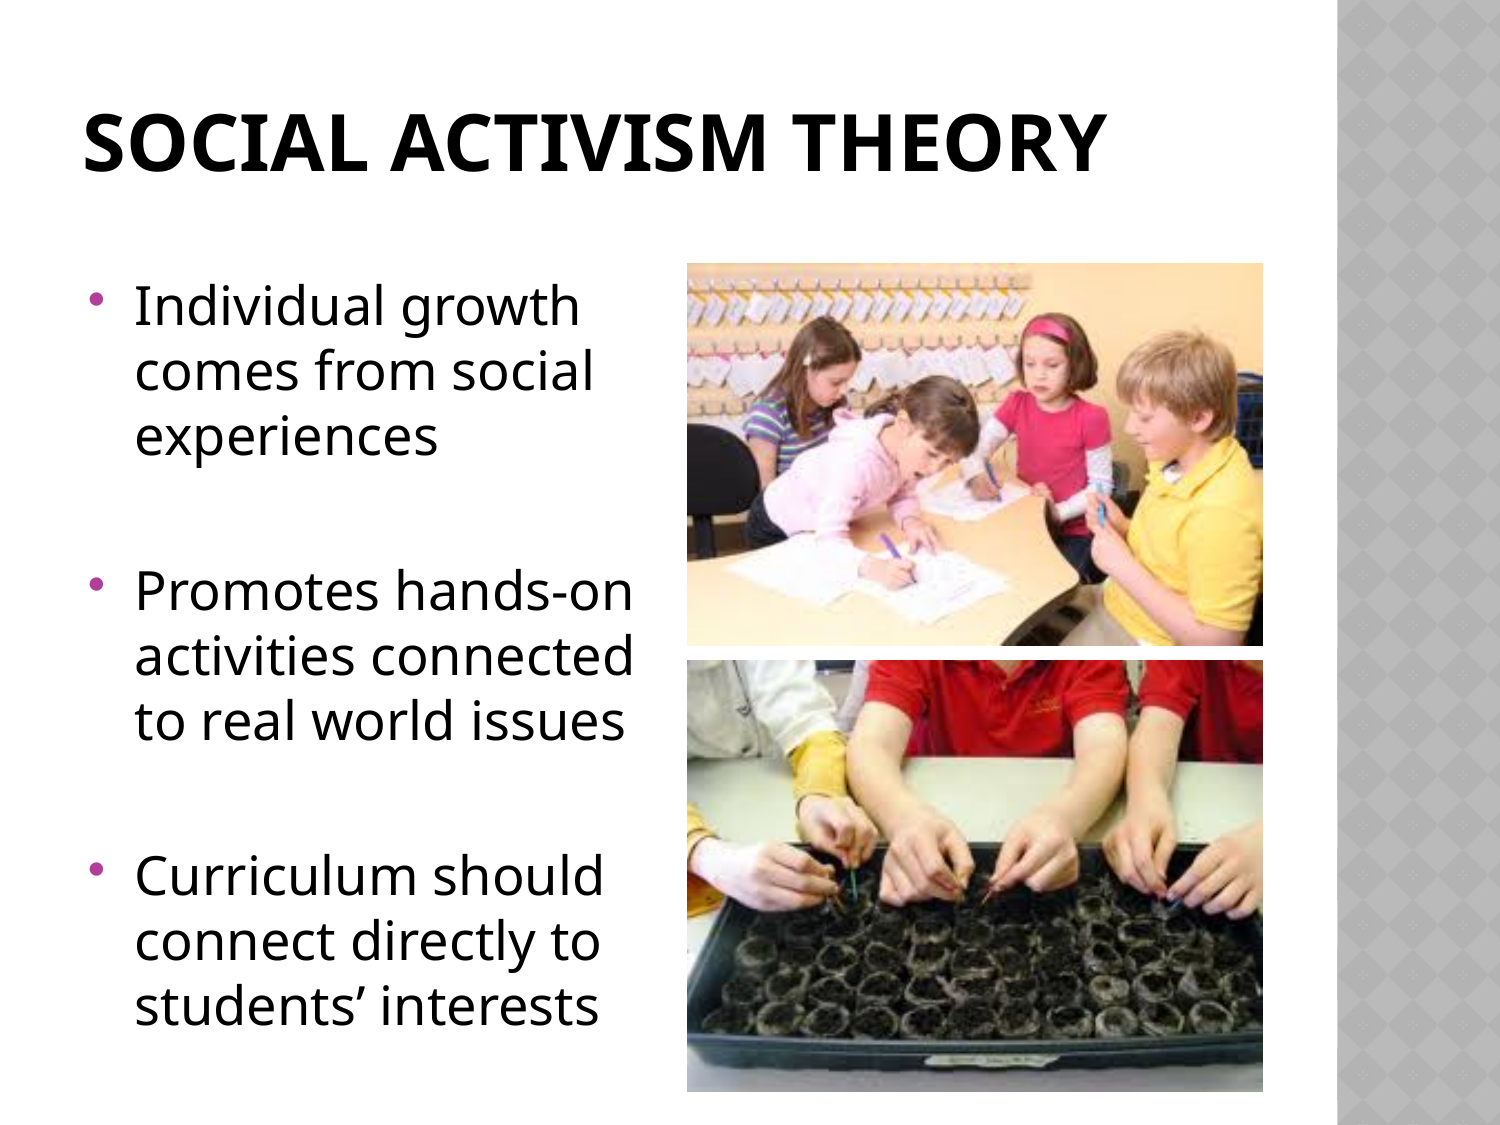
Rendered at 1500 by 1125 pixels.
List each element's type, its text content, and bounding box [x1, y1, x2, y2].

picture [687, 660, 1263, 1093]
list Individual growth comes from social experiences Promotes hands-on activities connected to real world issues Curriculum should connect directly to students’ interests [75, 264, 688, 1059]
picture [687, 263, 1263, 646]
title Social Activism Theory [75, 52, 1263, 188]
